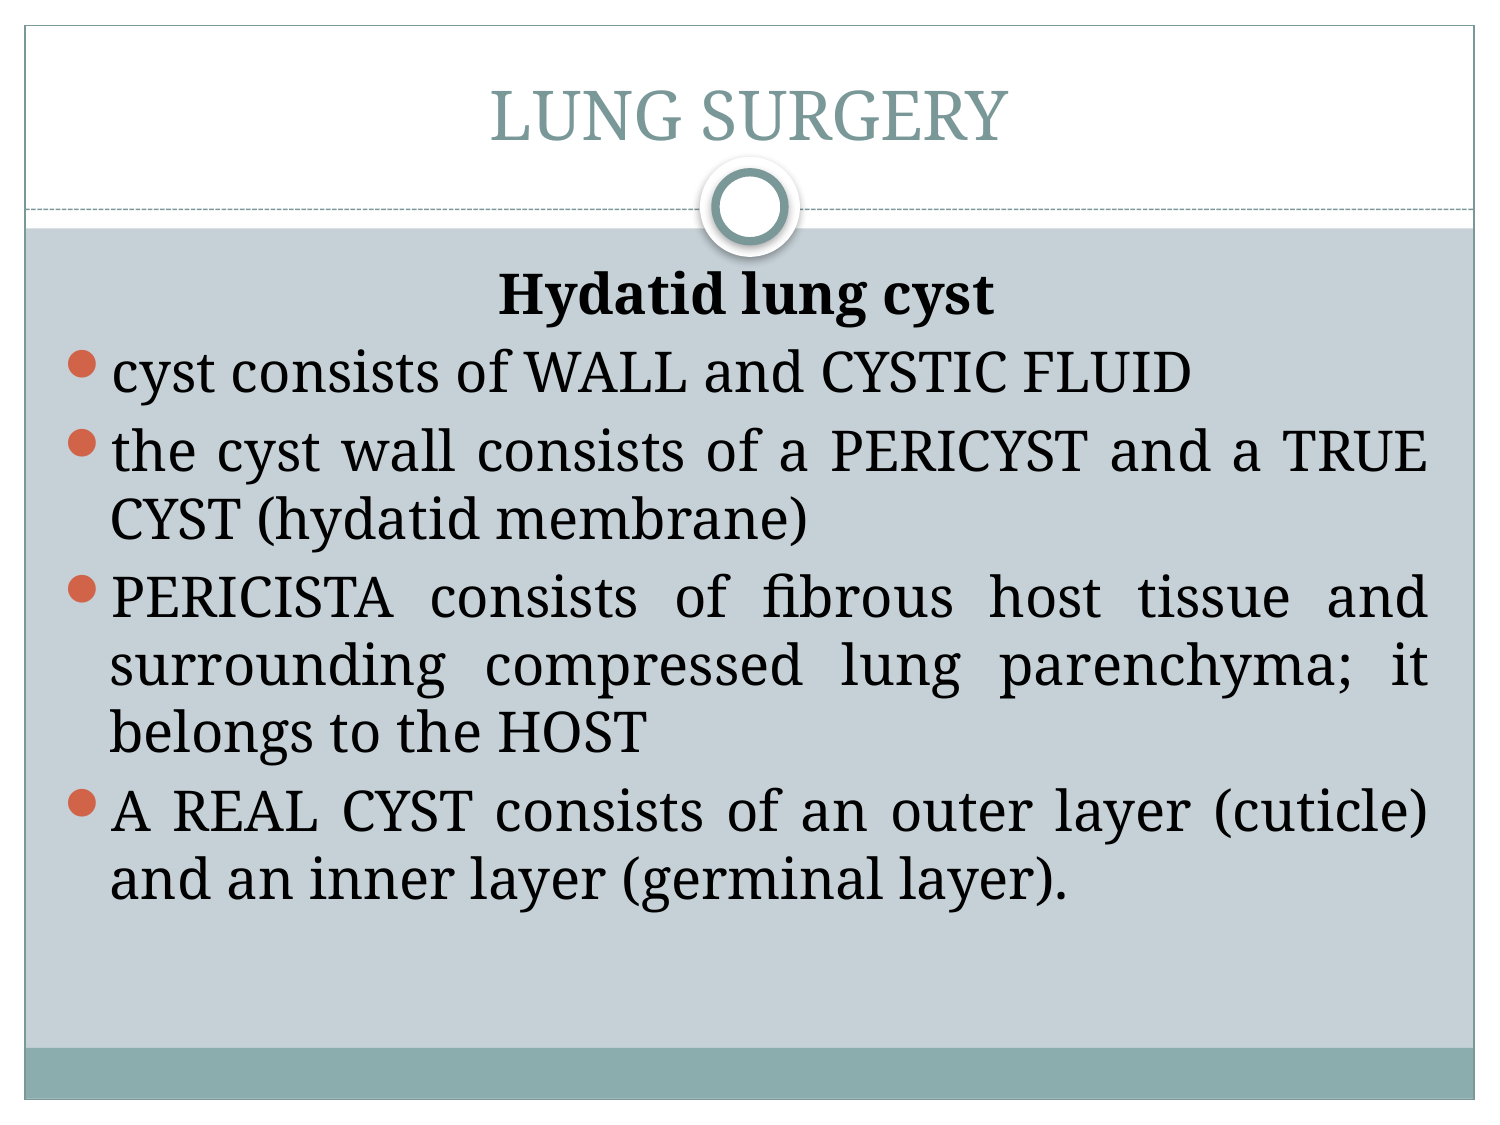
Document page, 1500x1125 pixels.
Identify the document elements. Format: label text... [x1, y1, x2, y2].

title LUNG SURGERY [49, 37, 1450, 162]
list Hydatid lung cyst cyst consists of WALL and CYSTIC FLUID the cyst wall consists of a PERICYST and a TRUE CYST (hydatid membrane) PERICISTA consists of fibrous host tissue and surrounding compressed lung parenchyma; it belongs to the HOST A REAL CYST consists of an outer layer (cuticle) and an inner layer (germinal layer). [49, 250, 1445, 1001]
